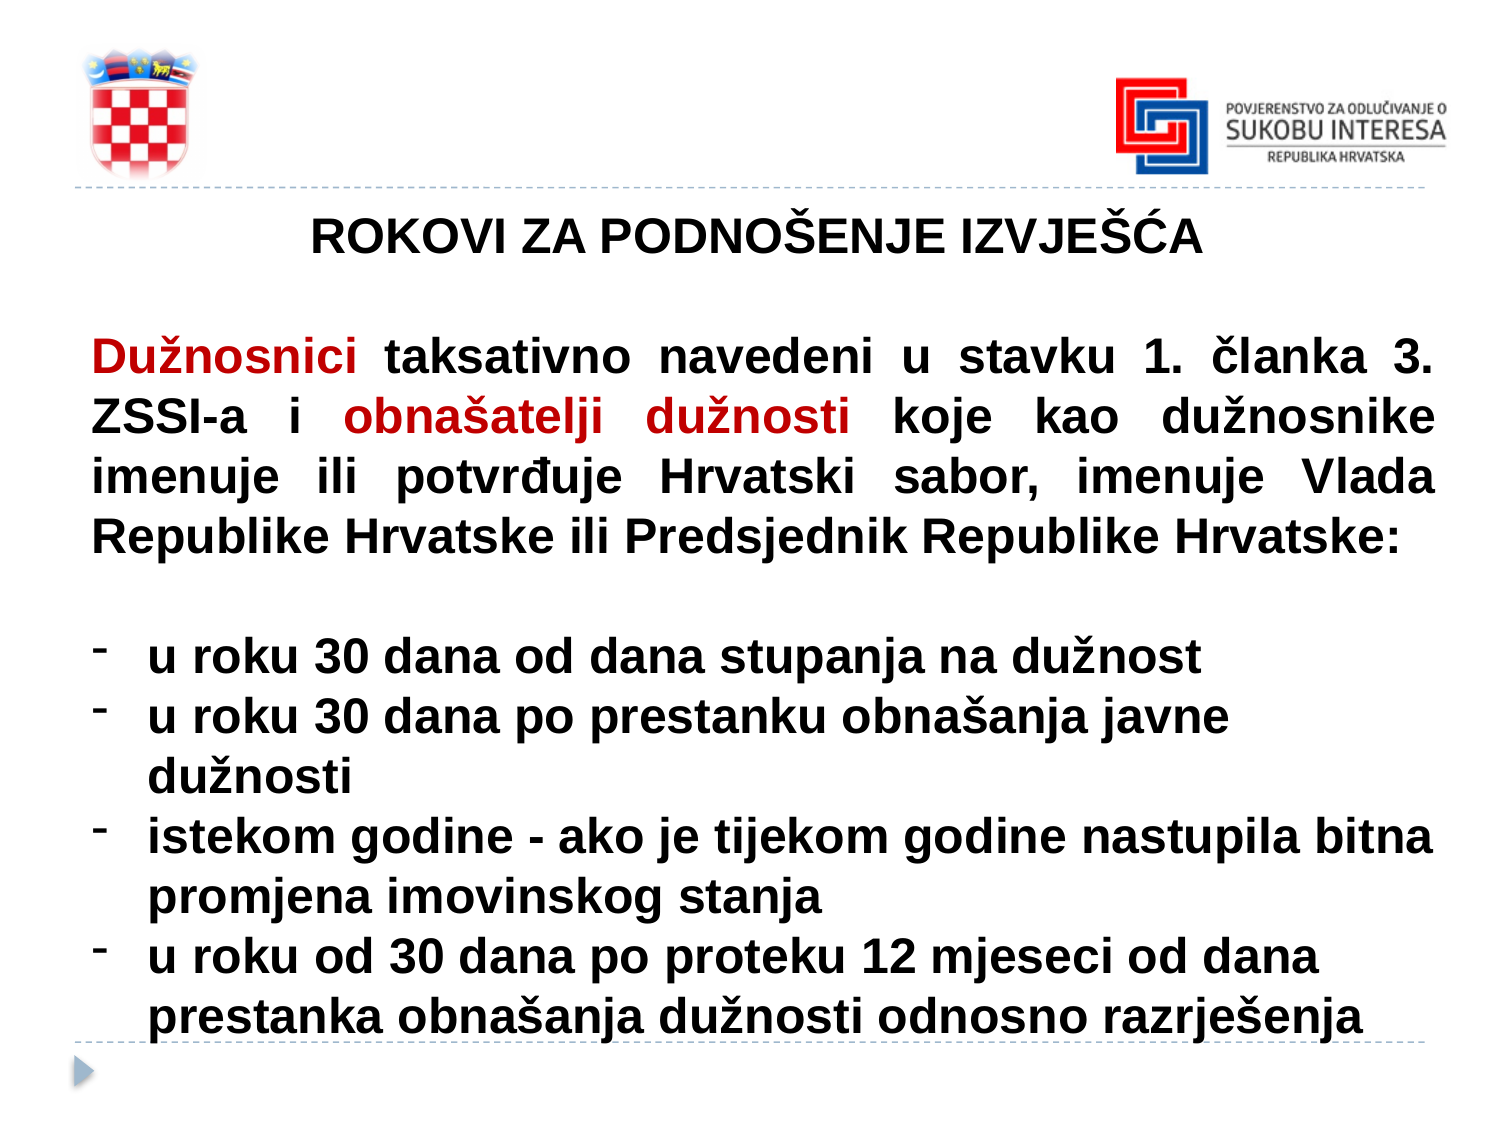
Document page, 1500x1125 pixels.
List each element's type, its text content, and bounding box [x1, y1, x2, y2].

title [149, 30, 1500, 194]
picture [1115, 66, 1451, 185]
text_box ROKOVI ZA PODNOŠENJE IZVJEŠĆA Dužnosnici taksativno navedeni u stavku 1. članka 3. ZSSI-a i obnašatelji dužnosti koje kao dužnosnike imenuje ili potvrđuje Hrvatski sabor, imenuje Vlada Republike Hrvatske ili Predsjednik Republike Hrvatske: u roku 30 dana od dana stupanja na dužnost u roku 30 dana po prestanku obnašanja javne dužnosti istekom godine - ako je tijekom godine nastupila bitna promjena imovinskog stanja u roku od 30 dana po proteku 12 mjeseci od dana prestanka obnašanja dužnosti odnosno razrješenja [76, 196, 1451, 1051]
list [75, 42, 208, 185]
